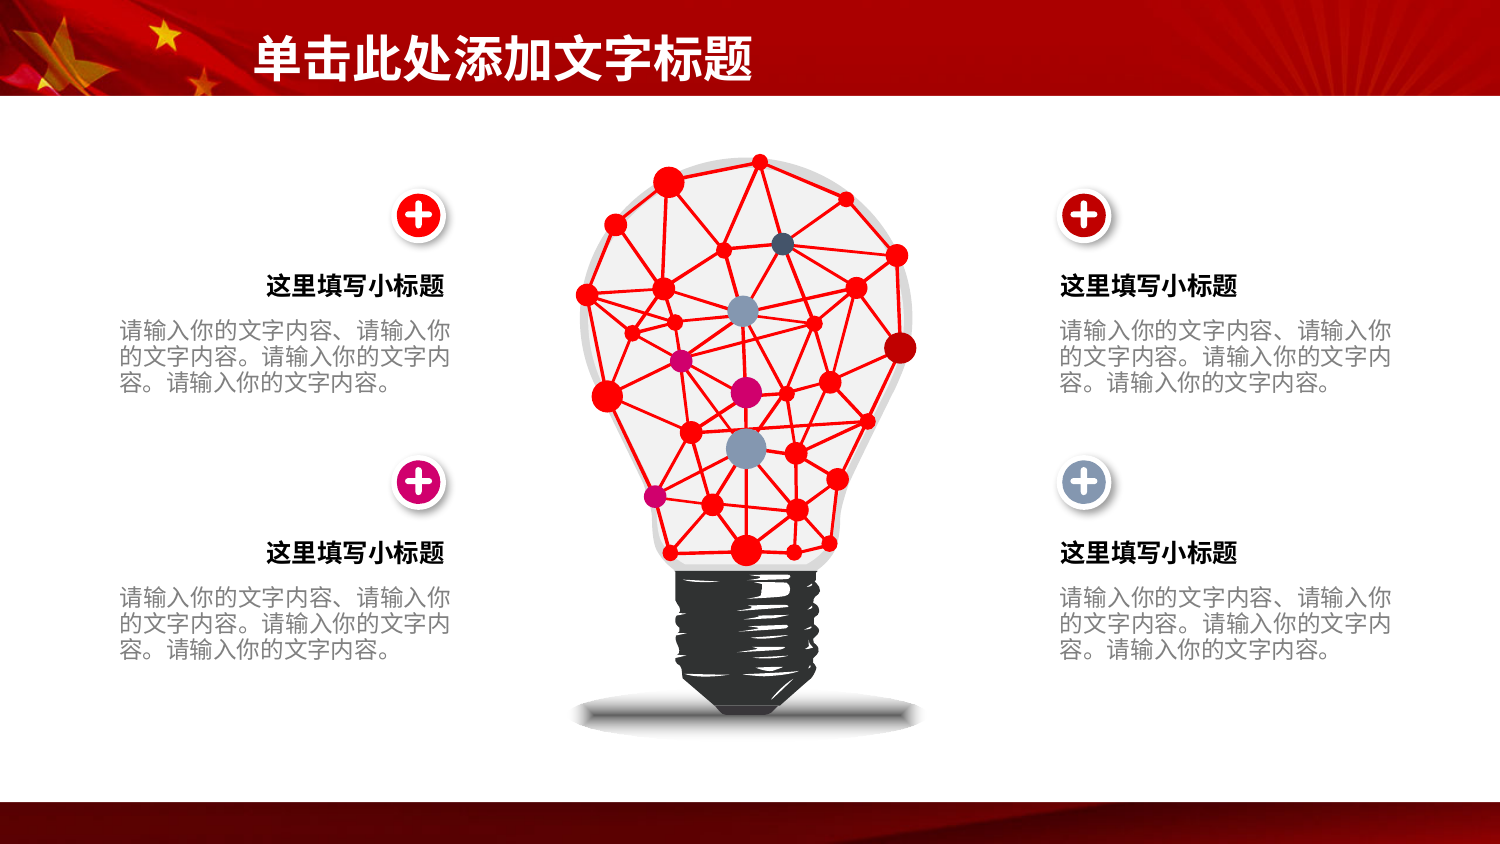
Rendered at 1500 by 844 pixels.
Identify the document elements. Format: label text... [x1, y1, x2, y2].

text_box 这里填写小标题 [1041, 526, 1264, 577]
text_box [565, 702, 930, 743]
picture [0, 0, 1500, 95]
text_box 请输入你的文字内容、请输入你的文字内容。请输入你的文字内容。请输入你的文字内容。 [100, 308, 470, 406]
text_box 请输入你的文字内容、请输入你的文字内容。请输入你的文字内容。请输入你的文字内容。 [1041, 575, 1411, 673]
text_box 请输入你的文字内容、请输入你的文字内容。请输入你的文字内容。请输入你的文字内容。 [100, 575, 470, 673]
text_box 这里填写小标题 [247, 526, 470, 577]
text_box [391, 455, 446, 510]
text_box 这里填写小标题 [1041, 259, 1264, 310]
text_box 这里填写小标题 [247, 259, 470, 310]
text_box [1056, 455, 1112, 510]
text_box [1056, 188, 1112, 244]
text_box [579, 567, 913, 715]
text_box 请输入你的文字内容、请输入你的文字内容。请输入你的文字内容。请输入你的文字内容。 [1041, 308, 1411, 406]
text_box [575, 153, 917, 567]
picture [0, 803, 1500, 844]
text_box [391, 188, 446, 244]
